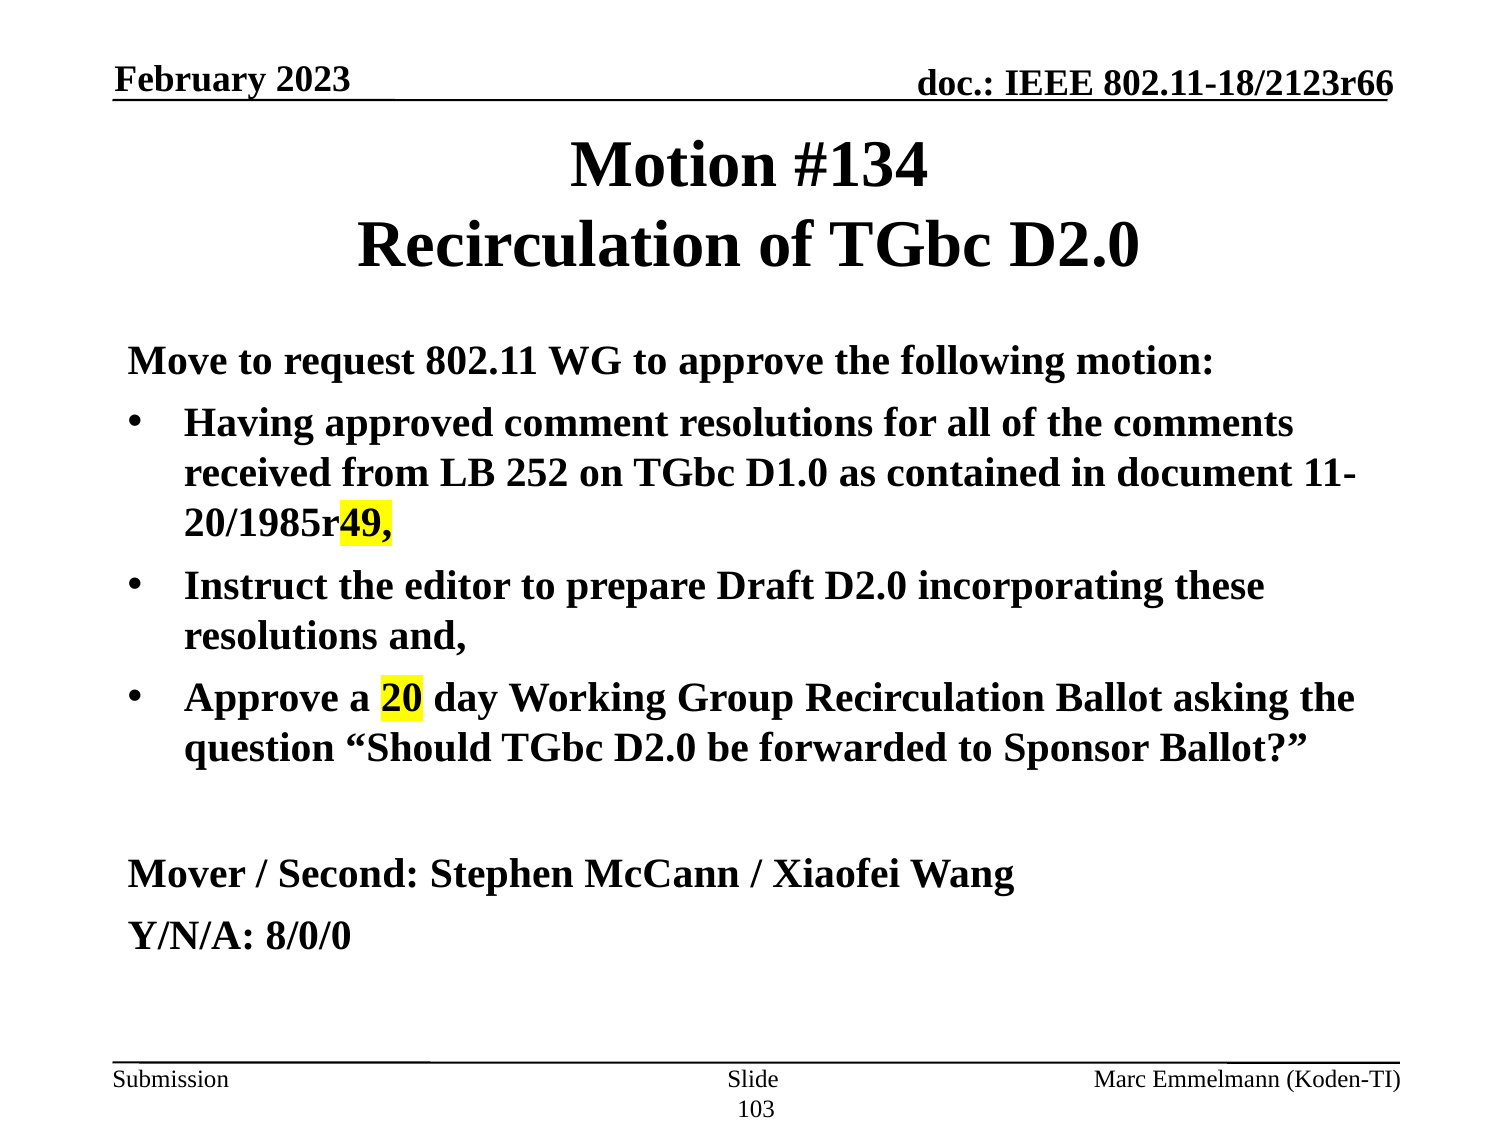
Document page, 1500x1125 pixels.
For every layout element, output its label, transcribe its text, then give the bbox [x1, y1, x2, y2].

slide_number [114, 54, 423, 100]
footer Marc Emmelmann (Koden-TI) [878, 1061, 1402, 1093]
title Motion #134 Recirculation of TGbc D2.0 [112, 112, 1388, 288]
list Move to request 802.11 WG to approve the following motion: Having approved comment resolutions for all of the comments received from LB 252 on TGbc D1.0 as contained in document 11-20/1985r49, Instruct the editor to prepare Draft D2.0 incorporating these resolutions and, Approve a 20 day Working Group Recirculation Ballot asking the question “Should TGbc D2.0 be forwarded to Sponsor Ballot?” Mover / Second: Stephen McCann / Xiaofei Wang Y/N/A: 8/0/0 [112, 324, 1388, 1000]
slide_number Slide 103 [712, 1061, 800, 1123]
